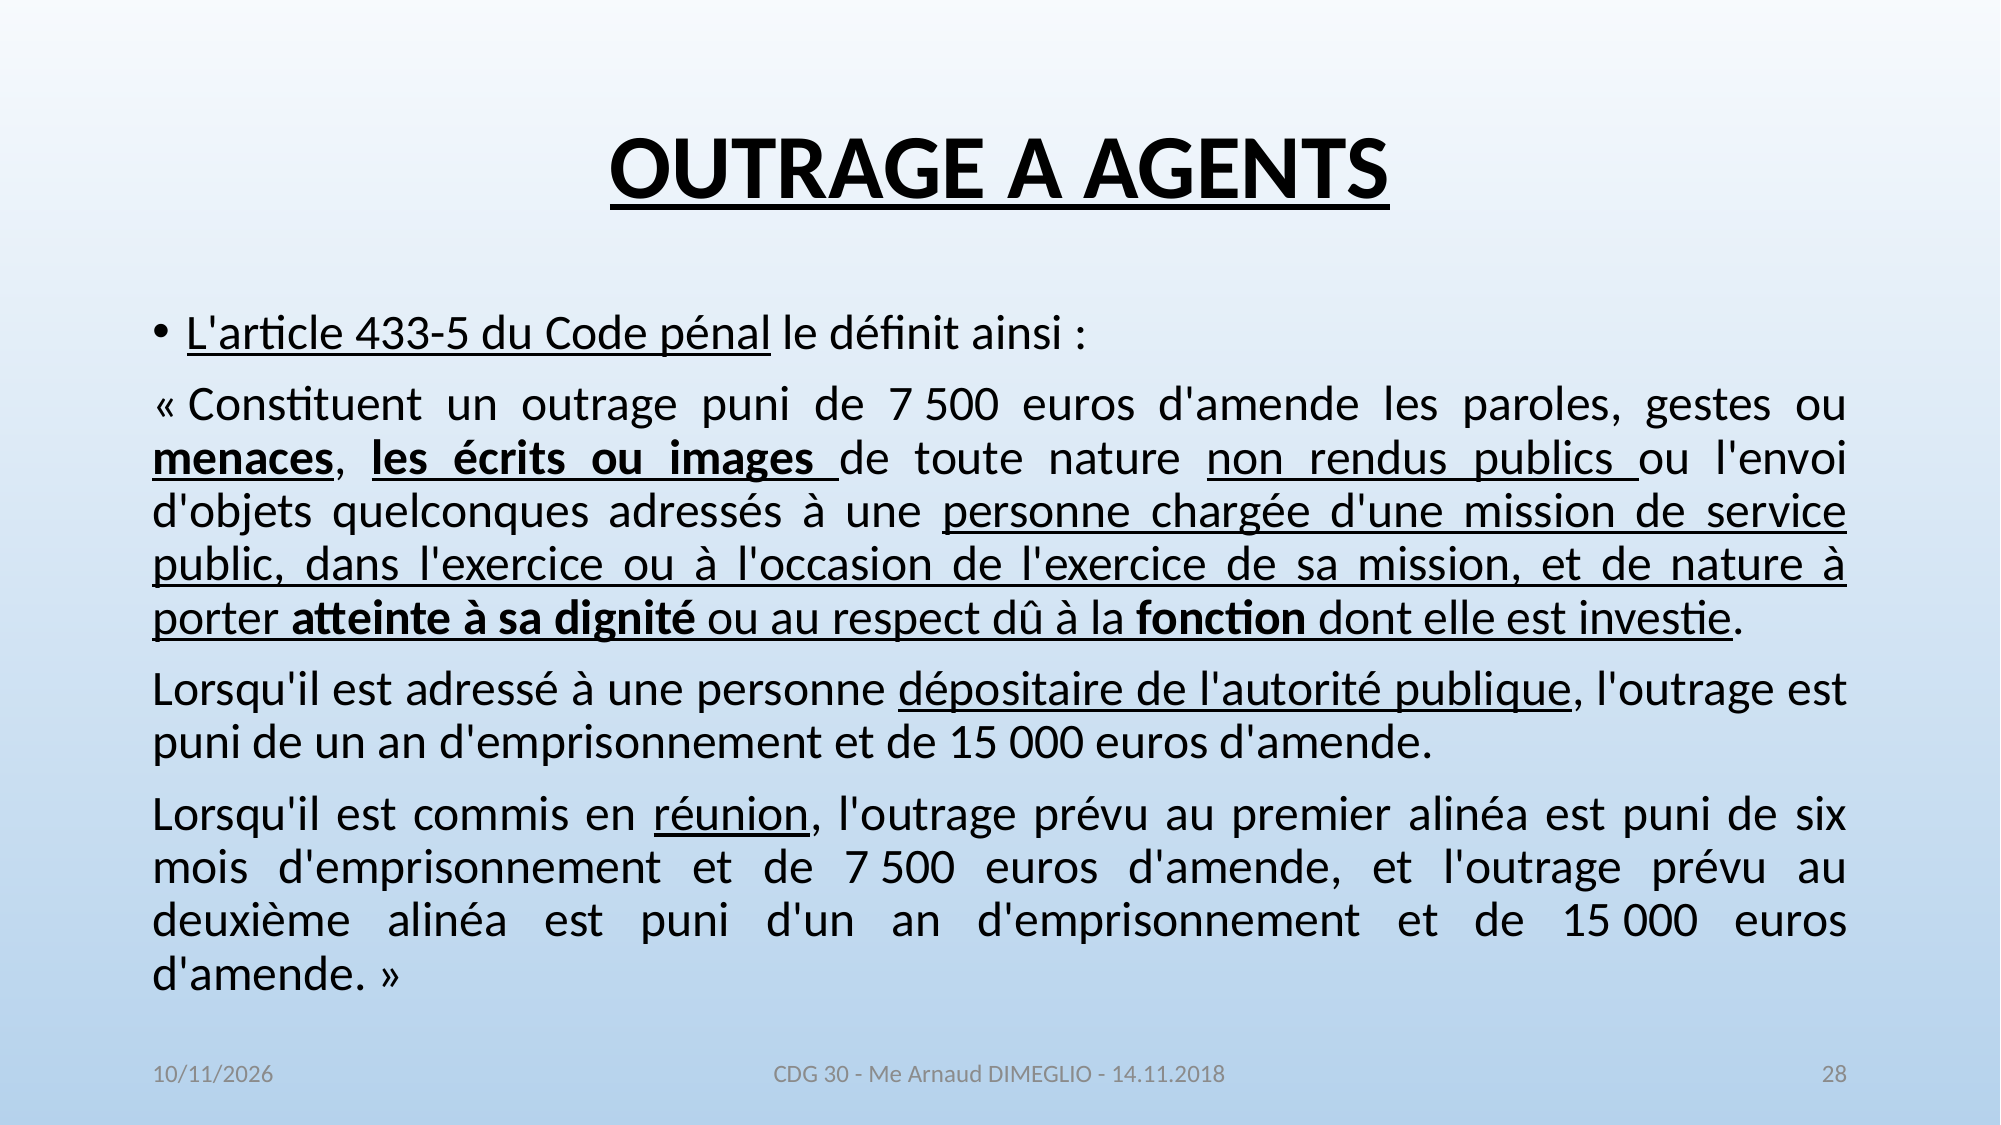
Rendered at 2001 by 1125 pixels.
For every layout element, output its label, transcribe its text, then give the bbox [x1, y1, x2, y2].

slide_number 28 [1412, 1042, 1863, 1103]
title OUTRAGE A AGENTS [137, 59, 1863, 278]
list L'article 433-5 du Code pénal le définit ainsi : « Constituent un outrage puni de 7 500 euros d'amende les paroles, gestes ou menaces, les écrits ou images de toute nature non rendus publics ou l'envoi d'objets quelconques adressés à une personne chargée d'une mission de service public, dans l'exercice ou à l'occasion de l'exercice de sa mission, et de nature à porter atteinte à sa dignité ou au respect dû à la fonction dont elle est investie. Lorsqu'il est adressé à une personne dépositaire de l'autorité publique, l'outrage est puni de un an d'emprisonnement et de 15 000 euros d'amende. Lorsqu'il est commis en réunion, l'outrage prévu au premier alinéa est puni de six mois d'emprisonnement et de 7 500 euros d'amende, et l'outrage prévu au deuxième alinéa est puni d'un an d'emprisonnement et de 15 000 euros d'amende. » [137, 299, 1863, 1014]
footer CDG 30 - Me Arnaud DIMEGLIO - 14.11.2018 [662, 1042, 1338, 1103]
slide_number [137, 1042, 588, 1103]
